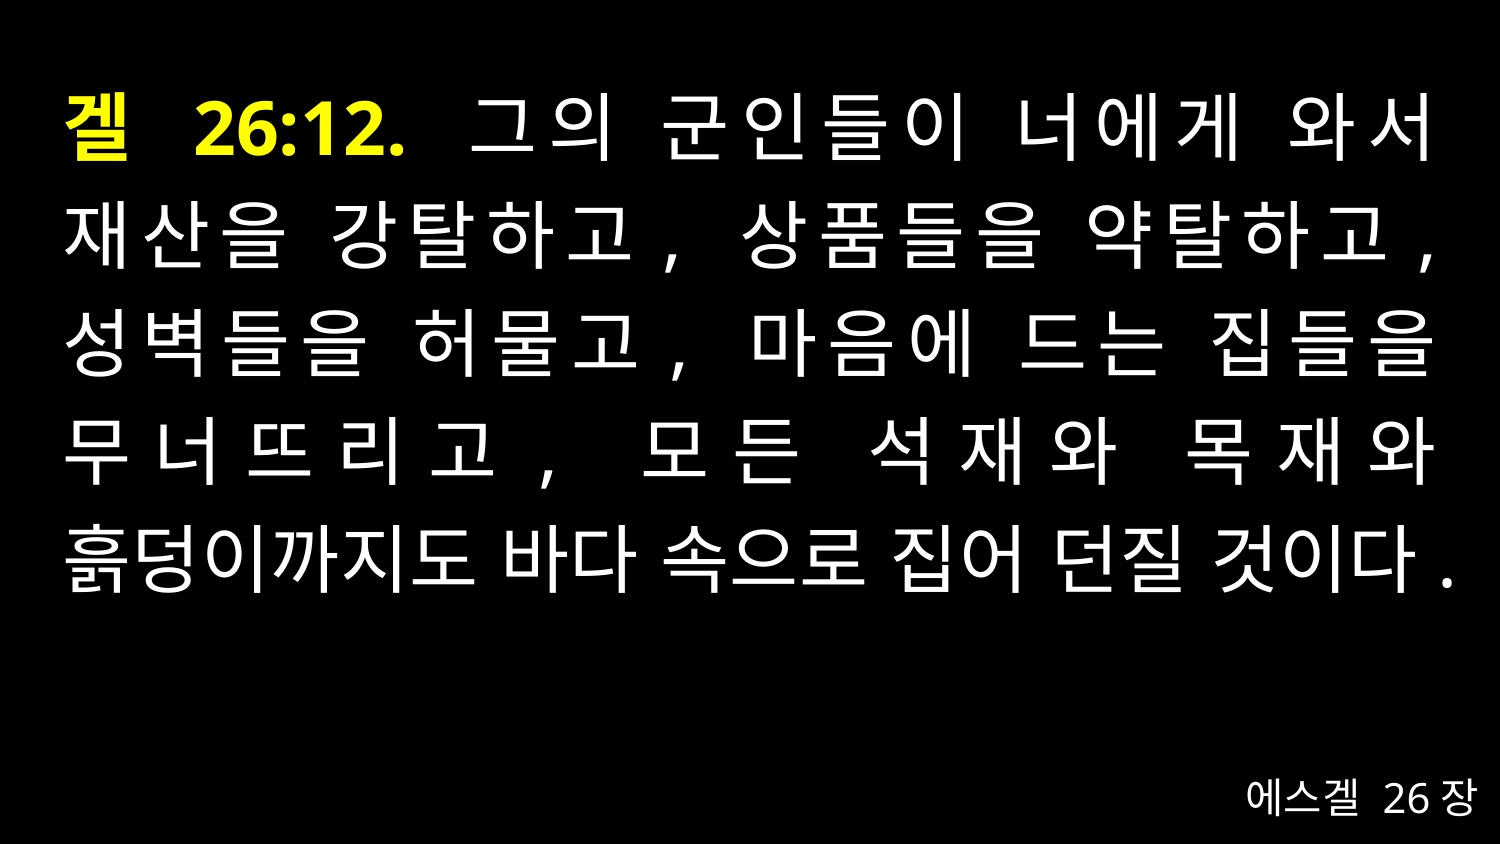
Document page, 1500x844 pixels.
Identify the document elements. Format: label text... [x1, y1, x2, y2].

subtitle 에스겔 26장 [916, 770, 1500, 844]
title 겔 26:12. 그의 군인들이 너에게 와서 재산을 강탈하고, 상품들을 약탈하고, 성벽들을 허물고, 마음에 드는 집들을 무너뜨리고, 모든 석재와 목재와 흙덩이까지도 바다 속으로 집어 던질 것이다. [0, 0, 1500, 844]
